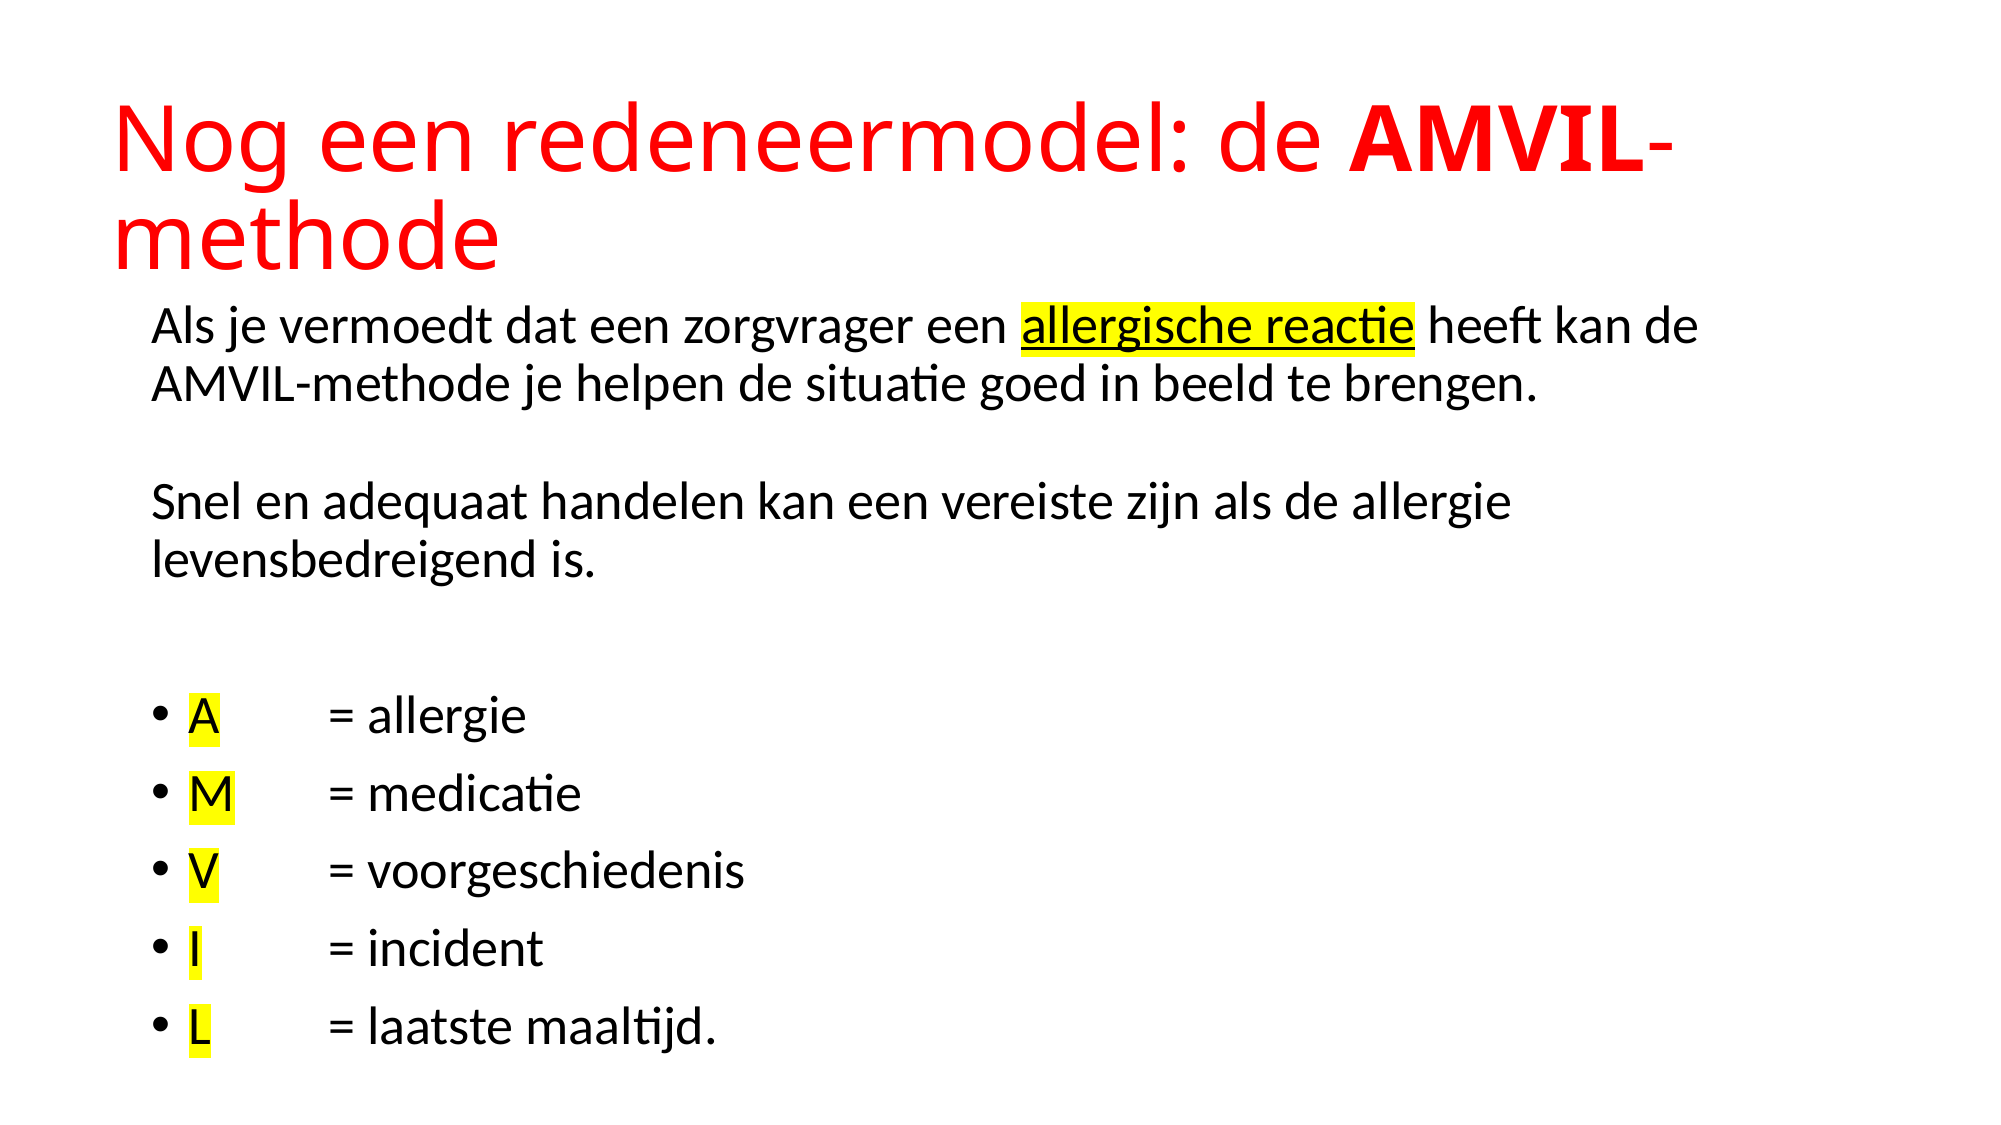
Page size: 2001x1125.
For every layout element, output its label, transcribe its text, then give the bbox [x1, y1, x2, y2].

list Als je vermoedt dat een zorgvrager een allergische reactie heeft kan de AMVIL-methode je helpen de situatie goed in beeld te brengen. Snel en adequaat handelen kan een vereiste zijn als de allergie levensbedreigend is. A = allergie M = medicatie V = voorgeschiedenis I = incident L = laatste maaltijd. [136, 289, 1862, 1069]
title Nog een redeneermodel: de AMVIL-methode [96, 82, 1822, 300]
